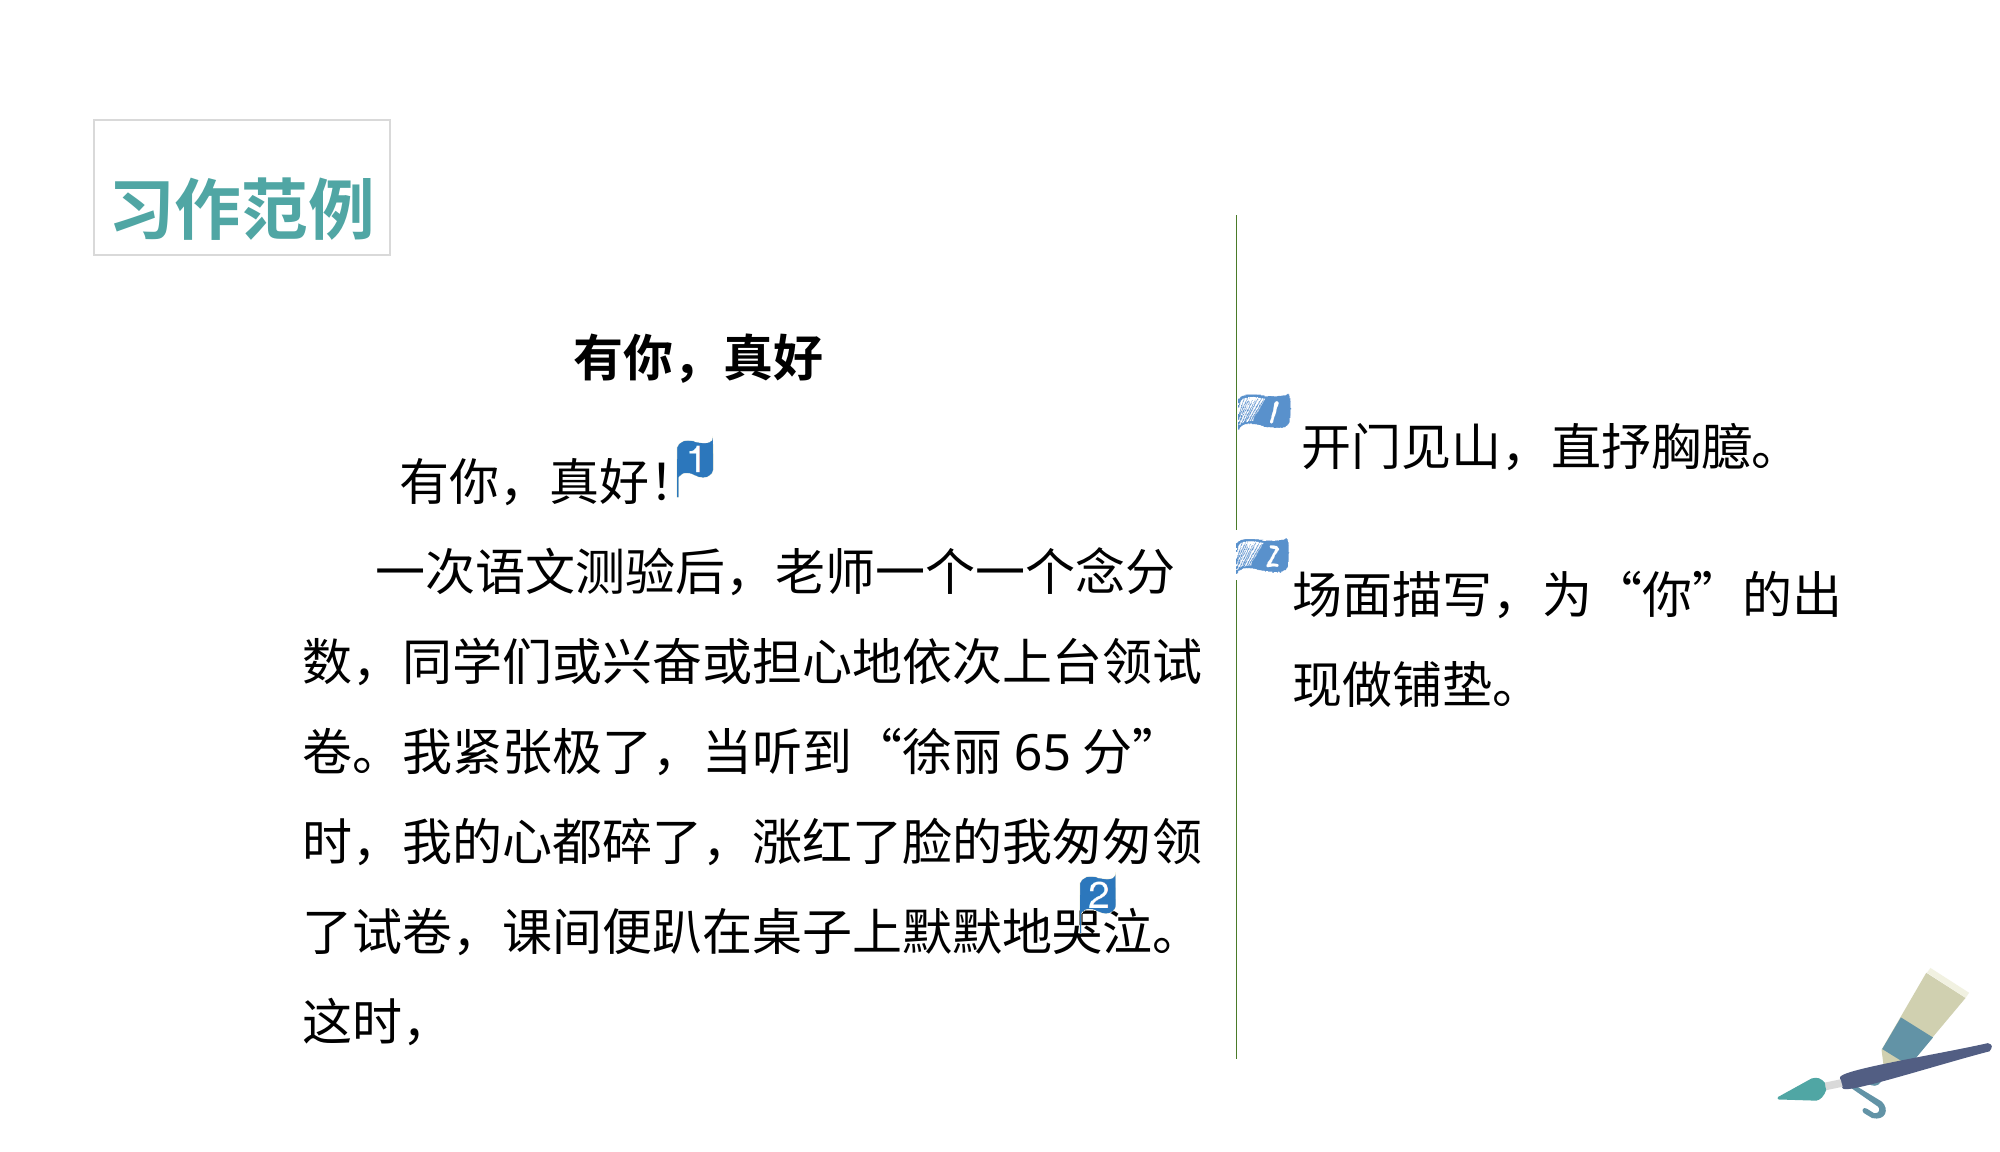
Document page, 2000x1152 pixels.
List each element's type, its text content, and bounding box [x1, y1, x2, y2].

text_box 有你，真好 [558, 288, 839, 394]
picture [670, 429, 730, 504]
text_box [1811, 970, 1974, 1152]
text_box 开门见山，直抒胸臆。 [1286, 377, 1875, 483]
text_box 习作范例 [93, 119, 391, 256]
picture [1236, 530, 1293, 580]
text_box 场面描写，为“你”的出现做铺垫。 [1277, 526, 1888, 721]
picture [1238, 387, 1294, 436]
picture [1066, 865, 1125, 936]
text_box 有你，真好！ 一次语文测验后，老师一个一个念分数，同学们或兴奋或担心地依次上台领试卷。我紧张极了，当听到“徐丽65分”时，我的心都碎了，涨红了脸的我匆匆领了试卷，课间便趴在桌子上默默地哭泣。这时， [287, 413, 1235, 1059]
